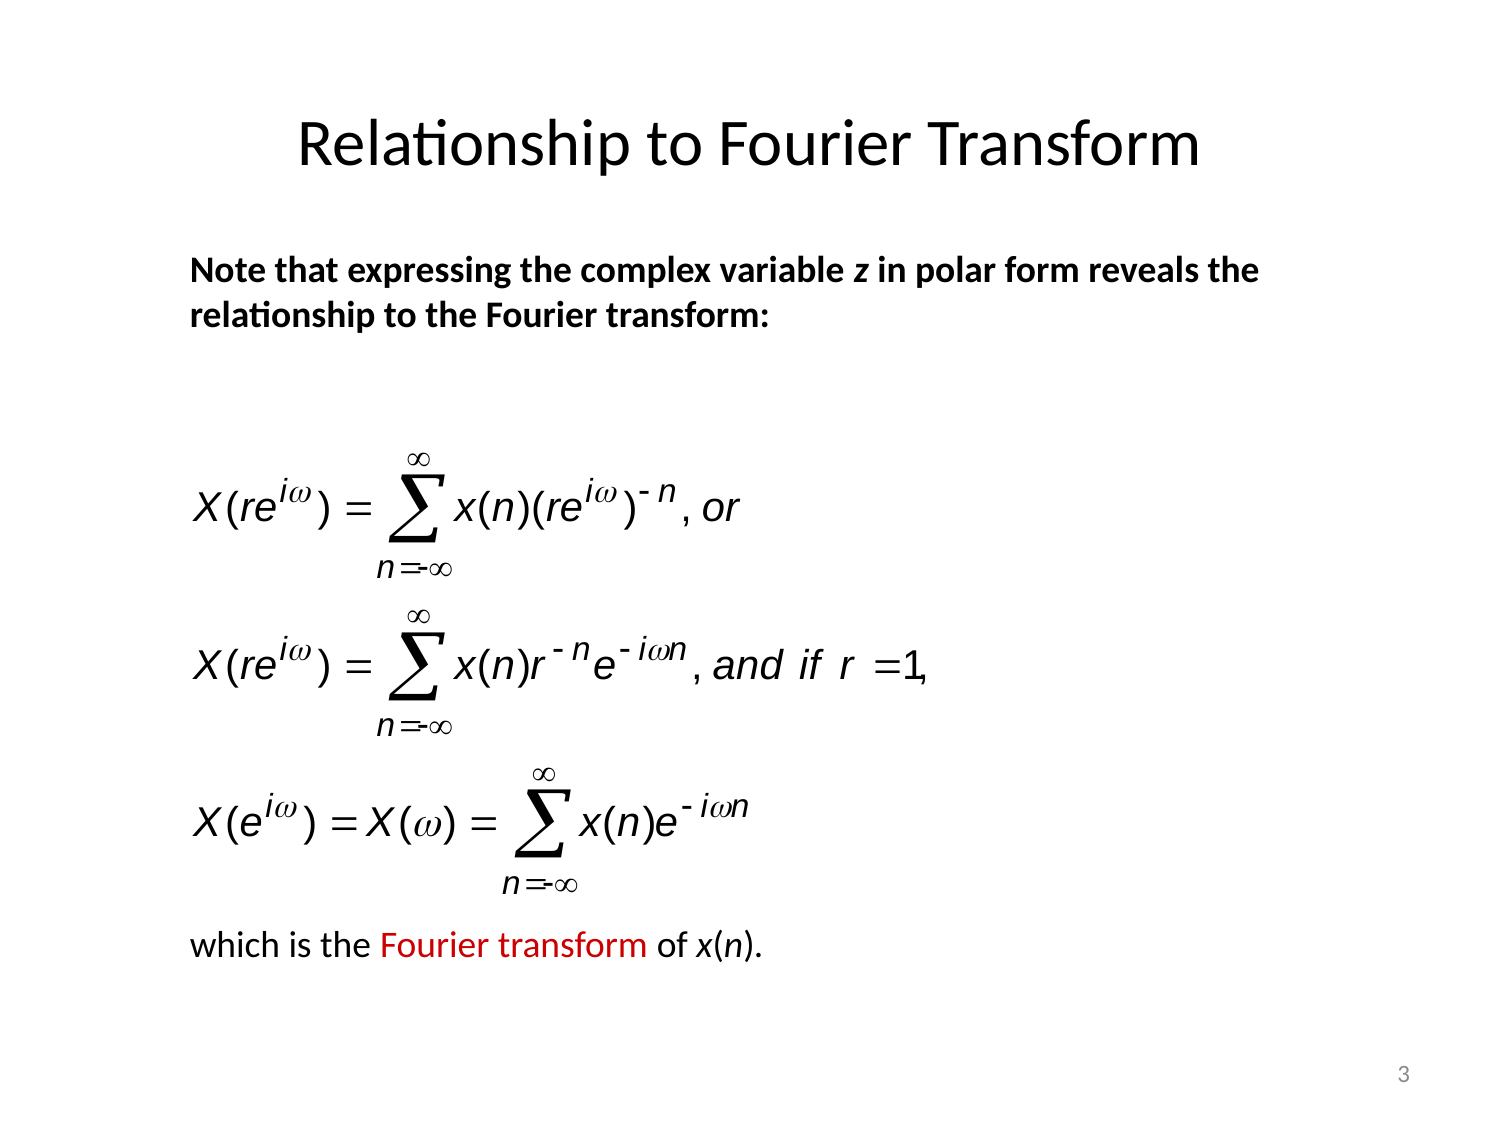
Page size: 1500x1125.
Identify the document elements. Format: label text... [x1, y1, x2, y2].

title Relationship to Fourier Transform [75, 45, 1425, 233]
text_box which is the Fourier transform of x(n). [174, 912, 1275, 973]
slide_number 3 [1074, 1042, 1425, 1103]
text_box Note that expressing the complex variable z in polar form reveals the relationship to the Fourier transform: [174, 237, 1338, 343]
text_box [186, 437, 931, 901]
